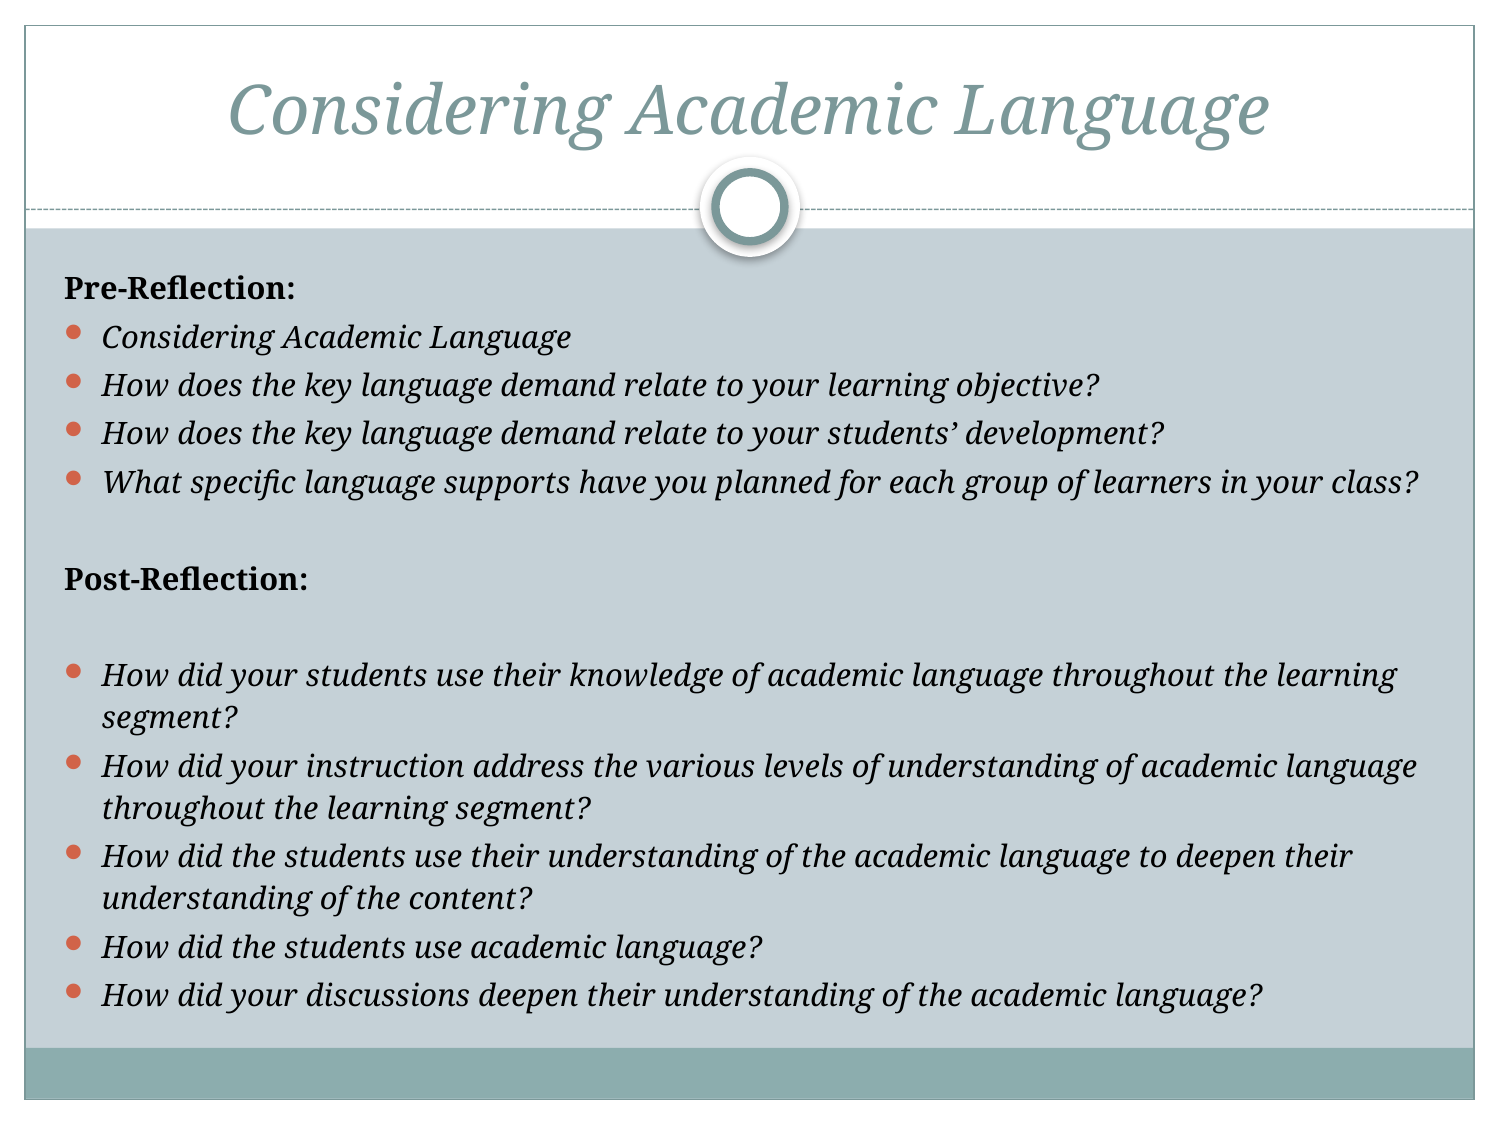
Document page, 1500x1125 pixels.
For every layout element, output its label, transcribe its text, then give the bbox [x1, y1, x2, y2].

list Pre-Reflection: Considering Academic Language How does the key language demand relate to your learning objective? How does the key language demand relate to your students’ development? What specific language supports have you planned for each group of learners in your class? Post-Reflection: How did your students use their knowledge of academic language throughout the learning segment? How did your instruction address the various levels of understanding of academic language throughout the learning segment? How did the students use their understanding of the academic language to deepen their understanding of the content? How did the students use academic language? How did your discussions deepen their understanding of the academic language? [49, 259, 1445, 1044]
title Considering Academic Language [49, 37, 1450, 162]
